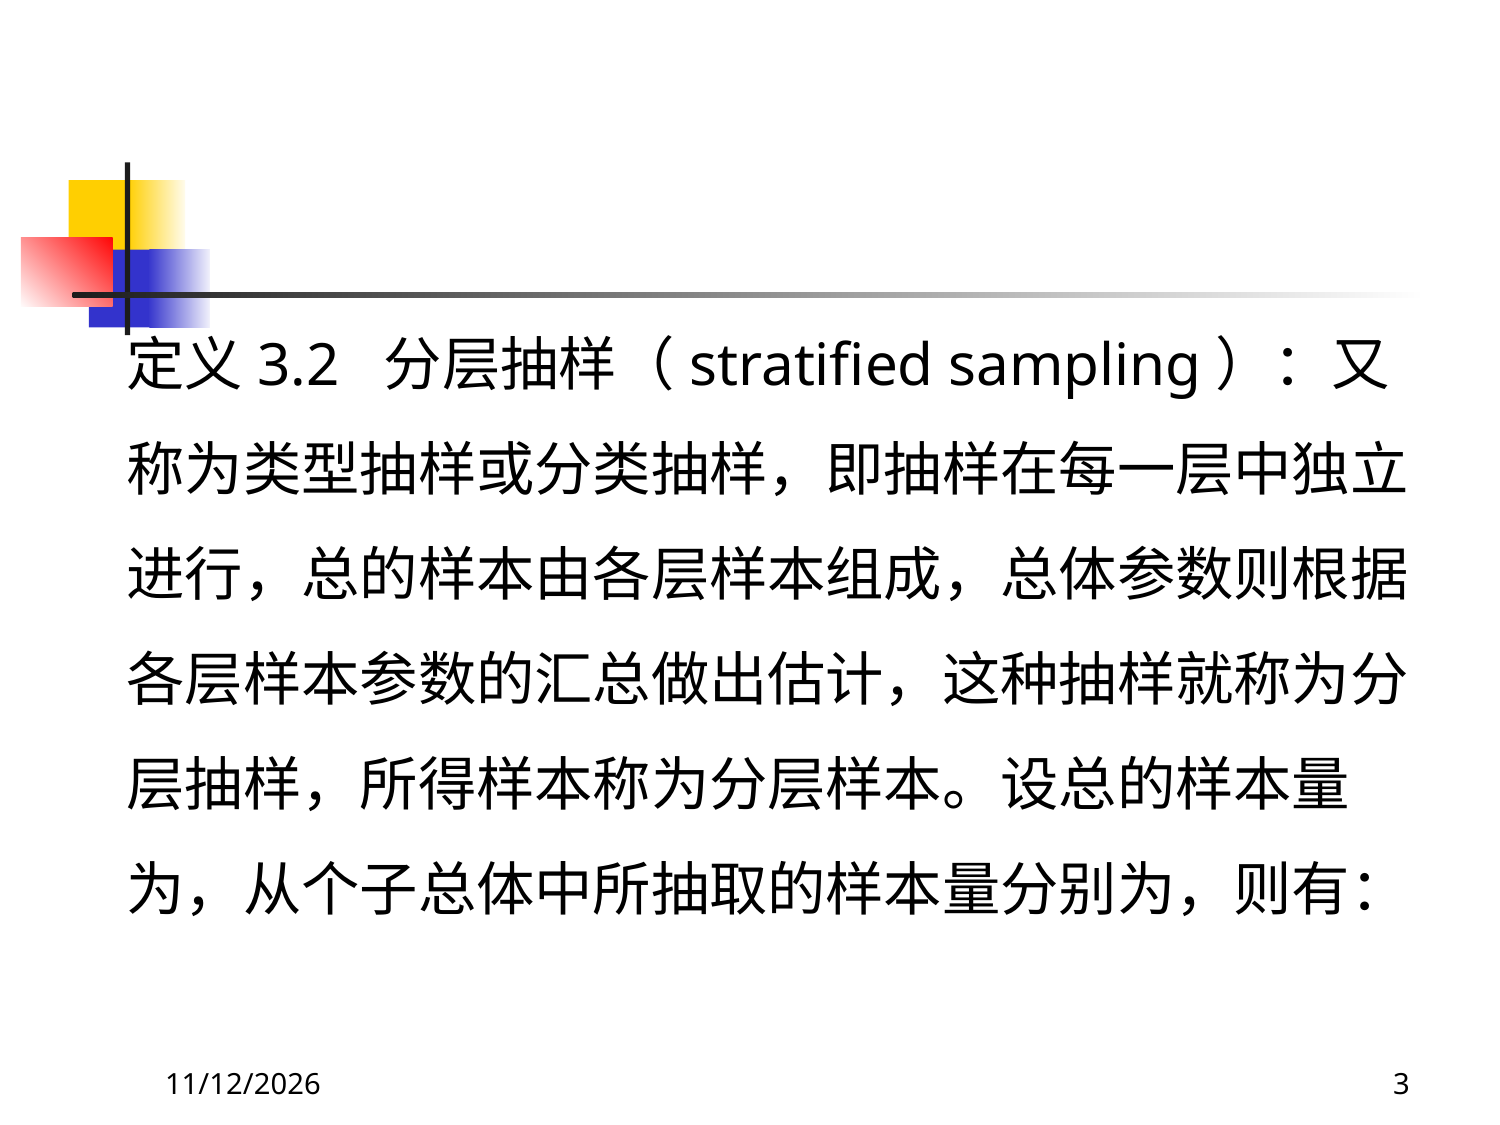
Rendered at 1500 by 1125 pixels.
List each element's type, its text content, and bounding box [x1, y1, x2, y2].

slide_number 3 [1112, 1037, 1426, 1113]
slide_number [149, 1037, 463, 1113]
